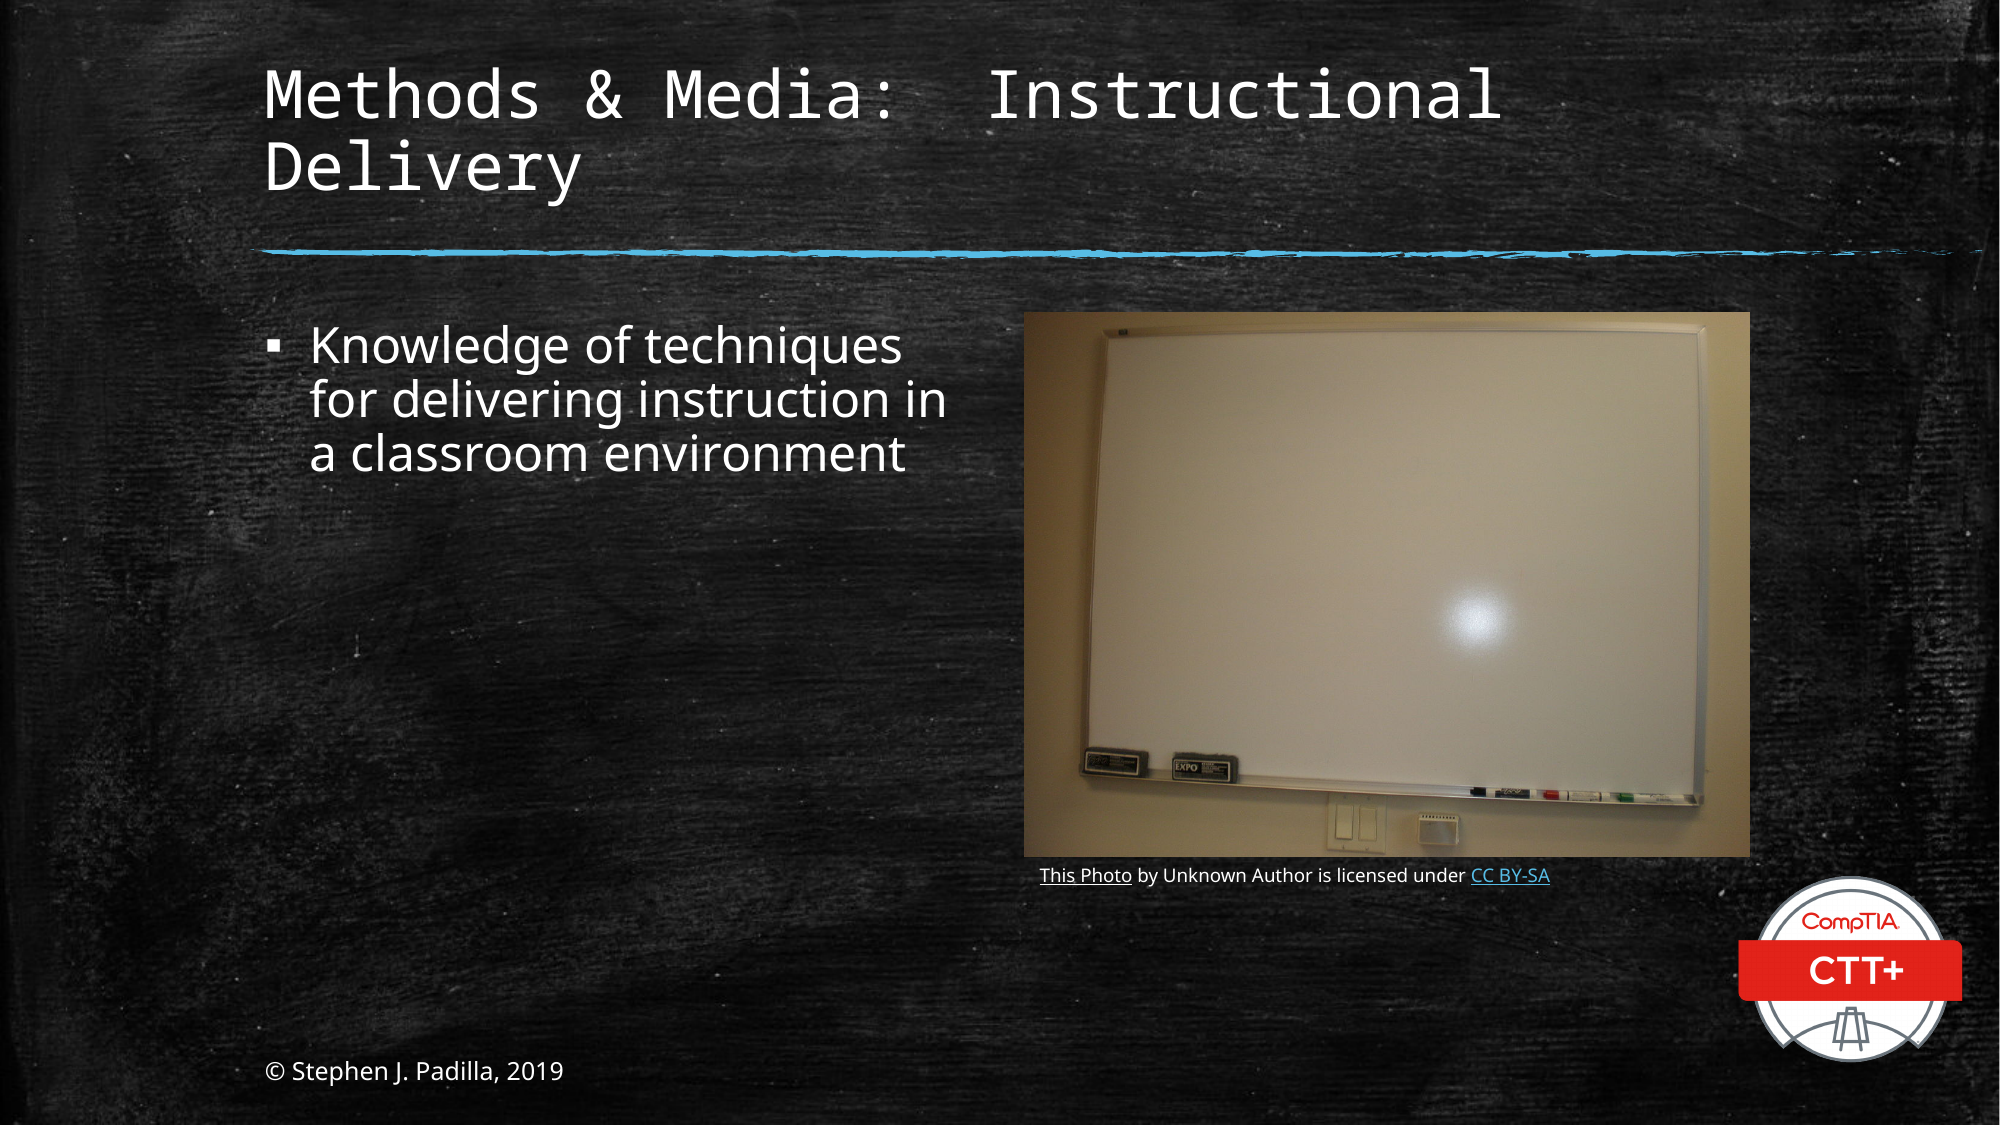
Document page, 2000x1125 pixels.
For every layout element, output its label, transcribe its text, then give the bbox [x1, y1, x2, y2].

footer © Stephen J. Padilla, 2019 [249, 1050, 1288, 1096]
picture [1024, 312, 2000, 1125]
text_box This Photo by Unknown Author is licensed under CC BY-SA [1024, 857, 1699, 897]
title Methods & Media: Instructional Delivery [249, 45, 1750, 213]
list Knowledge of techniques for delivering instruction in a classroom environment [249, 312, 975, 1013]
